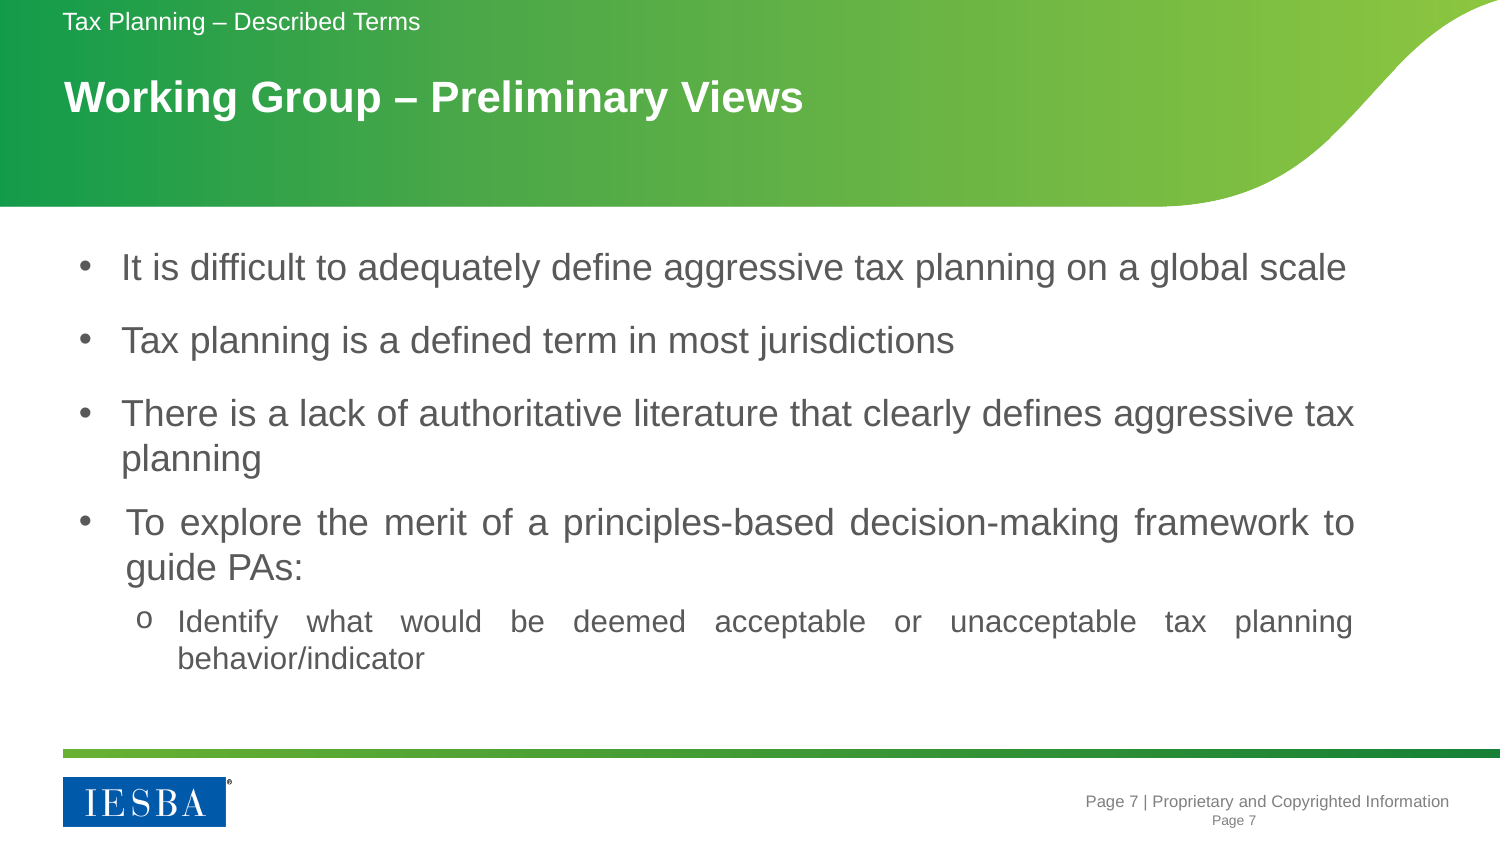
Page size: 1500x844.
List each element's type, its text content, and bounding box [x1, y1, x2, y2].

text_box Tax Planning – Described Terms [62, 9, 500, 38]
text_box [62, 2, 1001, 40]
picture [0, 0, 1500, 207]
text_box Page 7 [1000, 801, 1257, 839]
picture [63, 777, 232, 827]
text_box It is difficult to adequately define aggressive tax planning on a global scale Tax planning is a defined term in most jurisdictions There is a lack of authoritative literature that clearly defines aggressive tax planning To explore the merit of a principles-based decision-making framework to guide PAs: Identify what would be deemed acceptable or unacceptable tax planning behavior/indicator [64, 235, 1371, 684]
text_box Working Group – Preliminary Views [64, 62, 1349, 128]
title [1349, 62, 1360, 128]
